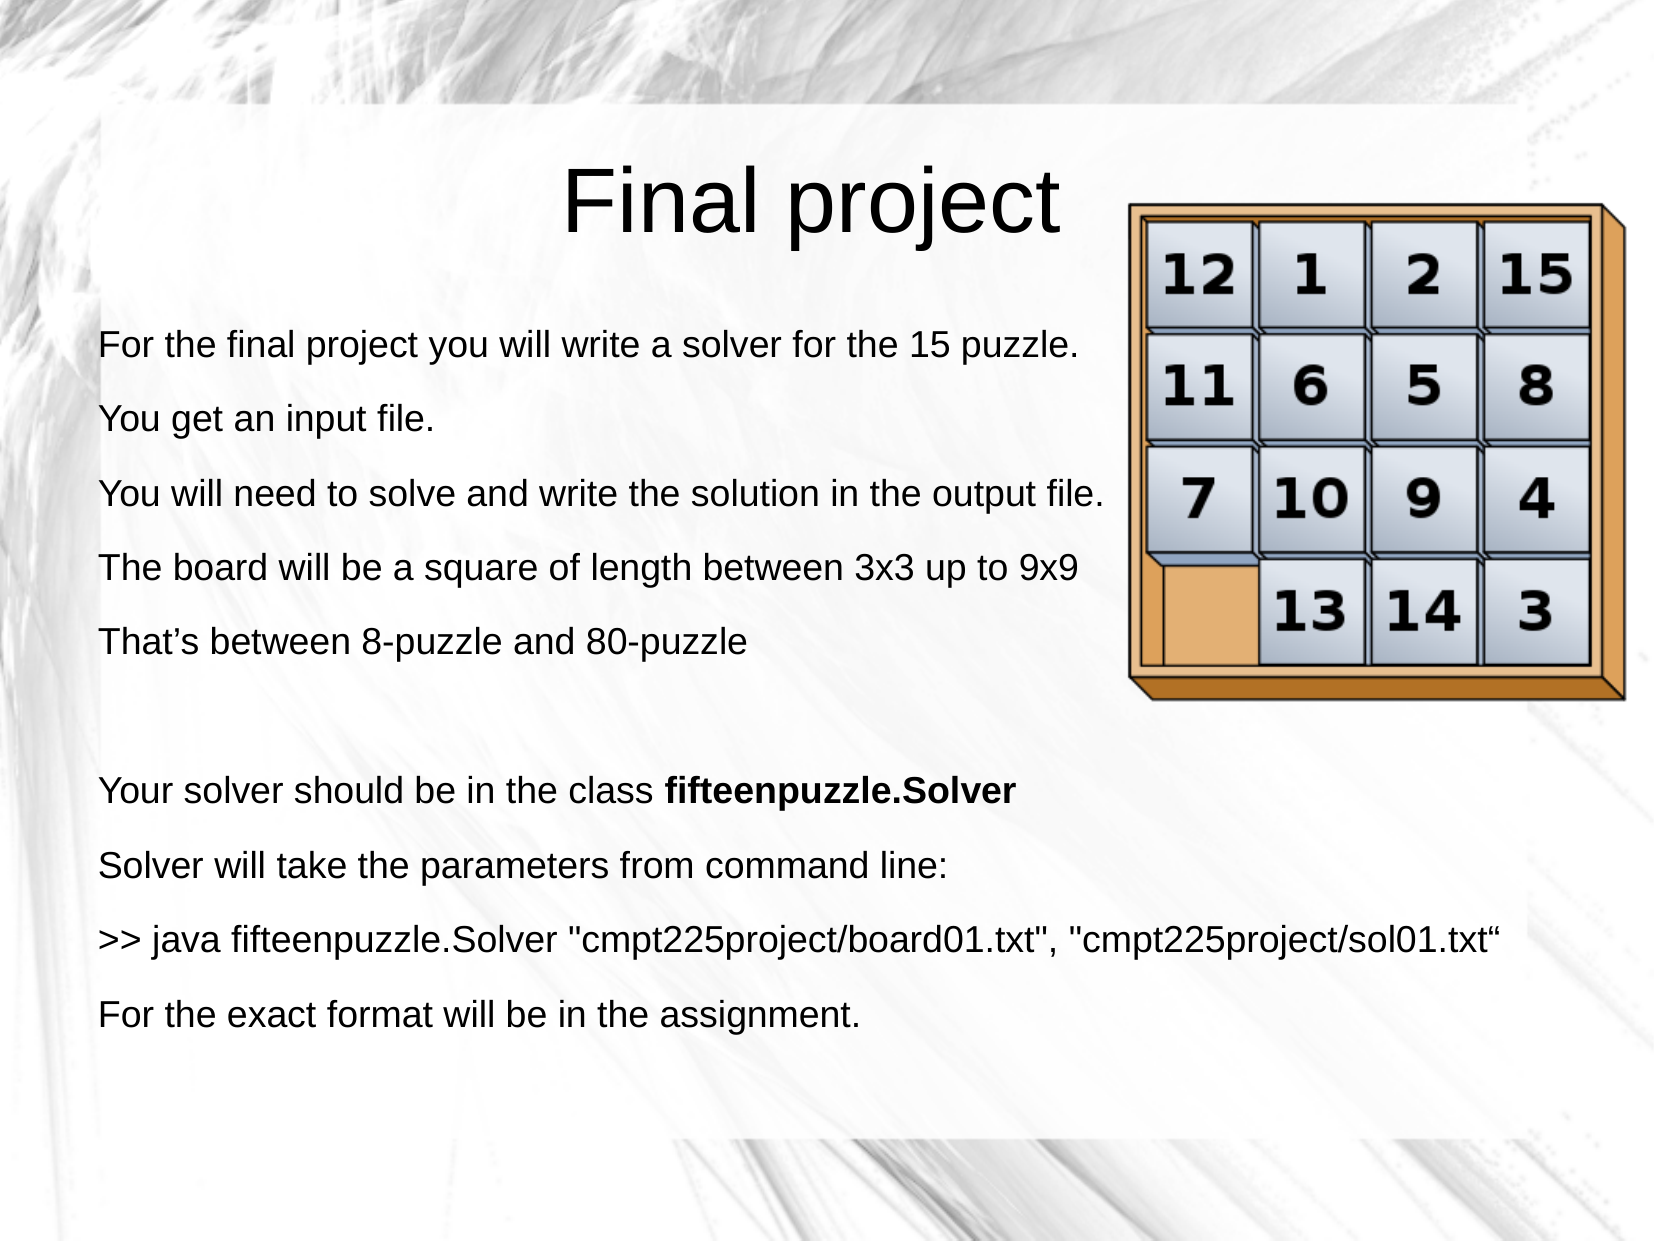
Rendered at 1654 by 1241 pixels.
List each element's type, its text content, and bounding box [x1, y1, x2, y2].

picture [0, 0, 1654, 1241]
list For the final project you will write a solver for the 15 puzzle. You get an input file. You will need to solve and write the solution in the output file. The board will be a square of length between 3x3 up to 9x9 That’s between 8-puzzle and 80-puzzle Your solver should be in the class fifteenpuzzle.Solver Solver will take the parameters from command line: >> java fifteenpuzzle.Solver "cmpt225project/board01.txt", "cmpt225project/sol01.txt“ For the exact format will be in the assignment. [97, 319, 1551, 1102]
title Final project [118, 112, 1506, 281]
